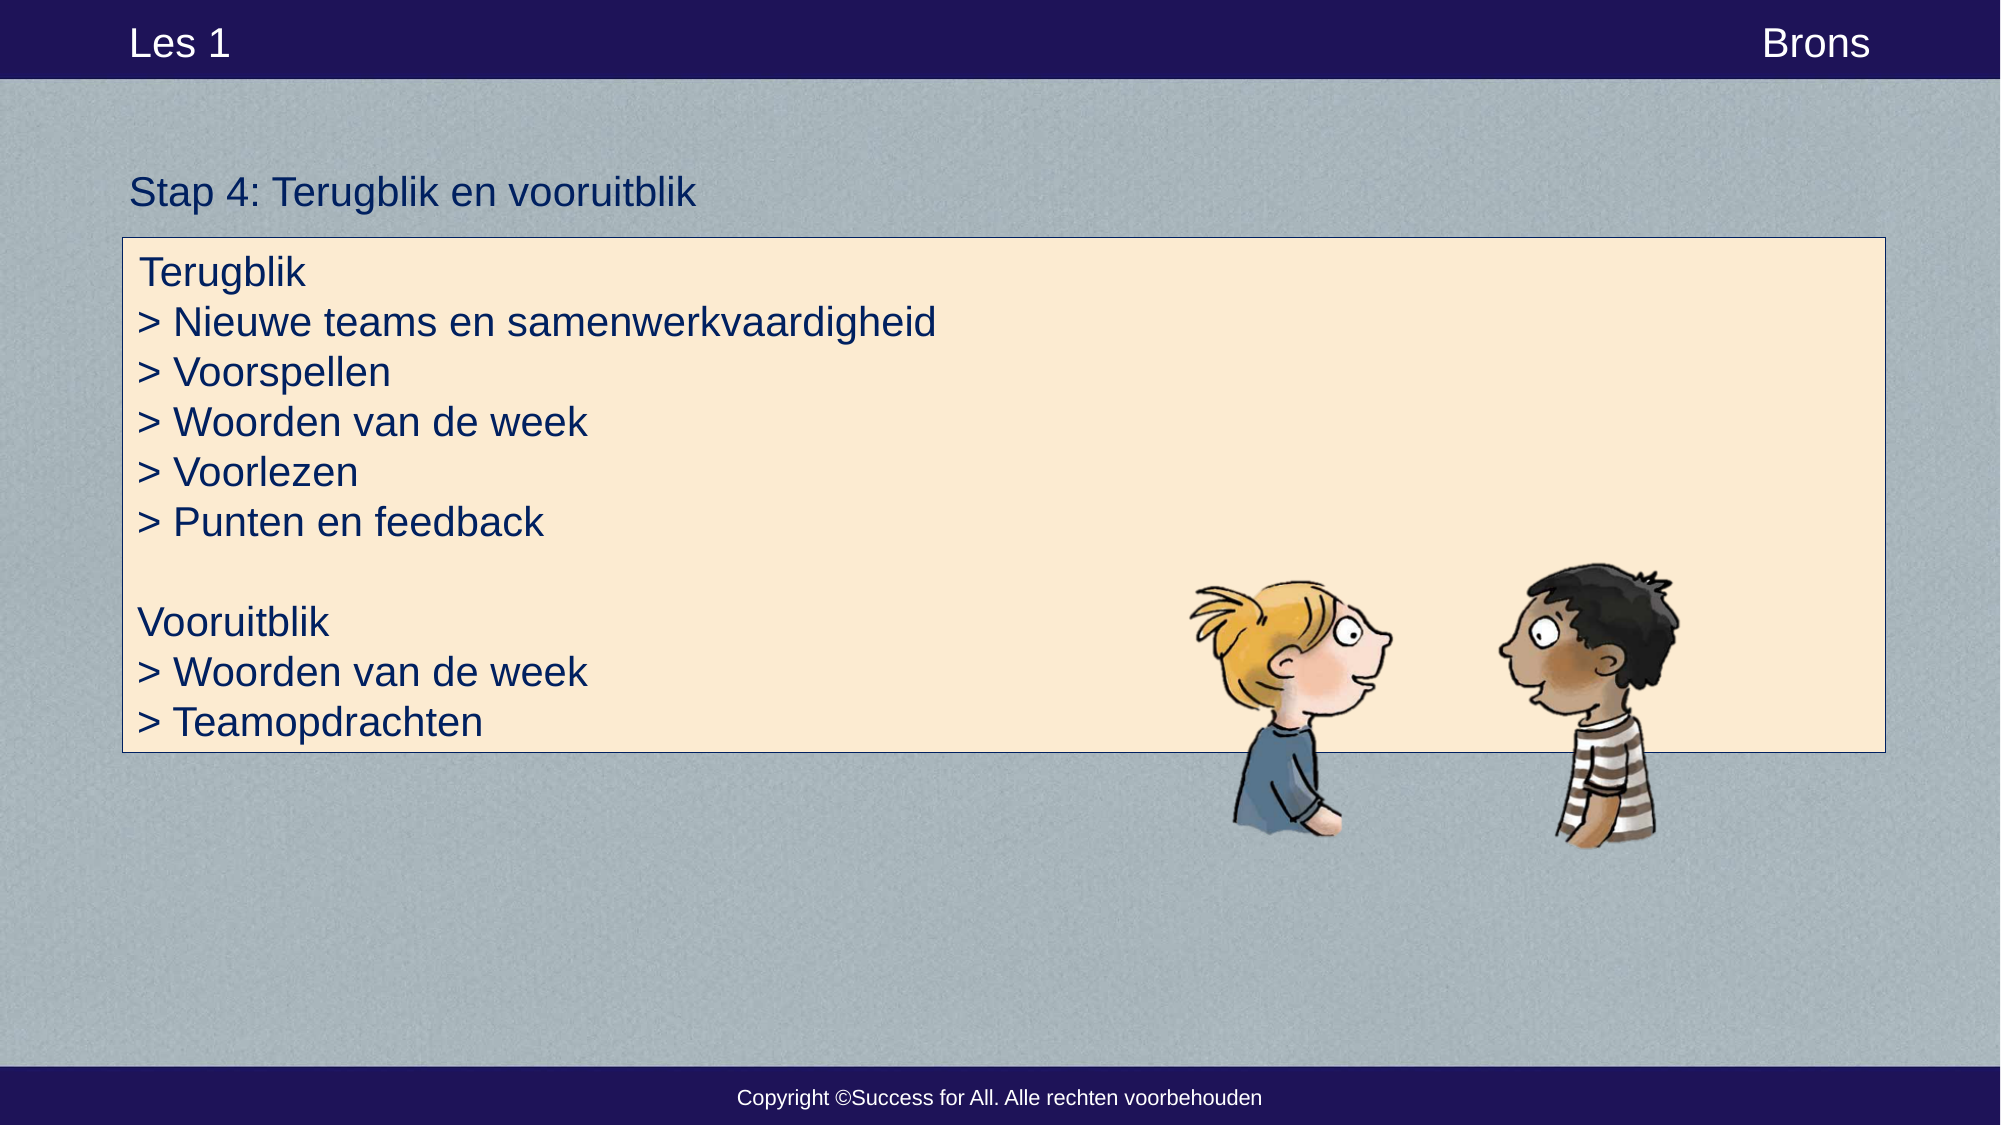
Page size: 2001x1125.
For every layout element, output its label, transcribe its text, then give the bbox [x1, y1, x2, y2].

text_box Brons [999, 8, 1886, 73]
text_box Les 1 [114, 8, 354, 73]
picture [0, 0, 2001, 1125]
text_box Copyright ©Success for All. Alle rechten voorbehouden [0, 1076, 2000, 1125]
text_box Stap 4: Terugblik en vooruitblik [114, 157, 907, 223]
text_box Terugblik > Nieuwe teams en samenwerkvaardigheid > Voorspellen > Woorden van de week > Voorlezen > Punten en feedback Vooruitblik > Woorden van de week > Teamopdrachten [122, 237, 1886, 753]
